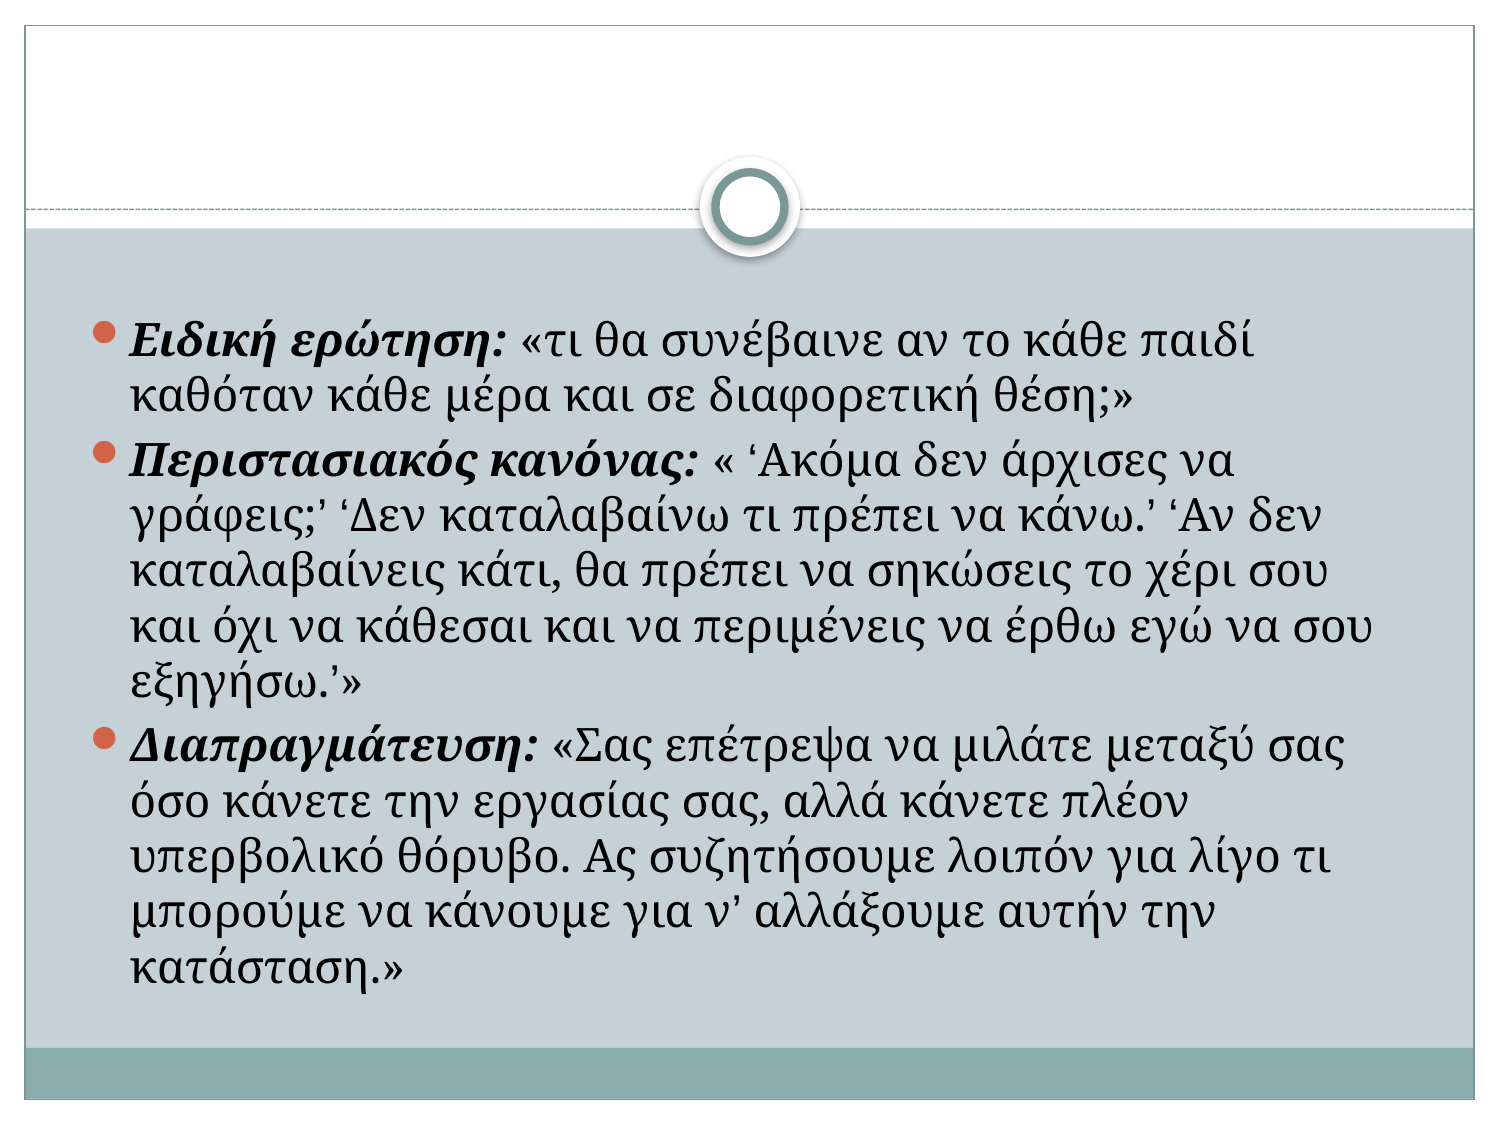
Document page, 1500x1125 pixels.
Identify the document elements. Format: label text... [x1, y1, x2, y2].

list Ειδική ερώτηση: «τι θα συνέβαινε αν το κάθε παιδί καθόταν κάθε μέρα και σε διαφορετική θέση;» Περιστασιακός κανόνας: « ‘Ακόμα δεν άρχισες να γράφεις;’ ‘Δεν καταλαβαίνω τι πρέπει να κάνω.’ ‘Αν δεν καταλαβαίνεις κάτι, θα πρέπει να σηκώσεις το χέρι σου και όχι να κάθεσαι και να περιμένεις να έρθω εγώ να σου εξηγήσω.’» Διαπραγμάτευση: «Σας επέτρεψα να μιλάτε μεταξύ σας όσο κάνετε την εργασίας σας, αλλά κάνετε πλέον υπερβολικό θόρυβο. Ας συζητήσουμε λοιπόν για λίγο τι μπορούμε να κάνουμε για ν’ αλλάξουμε αυτήν την κατάσταση.» [75, 238, 1425, 1005]
